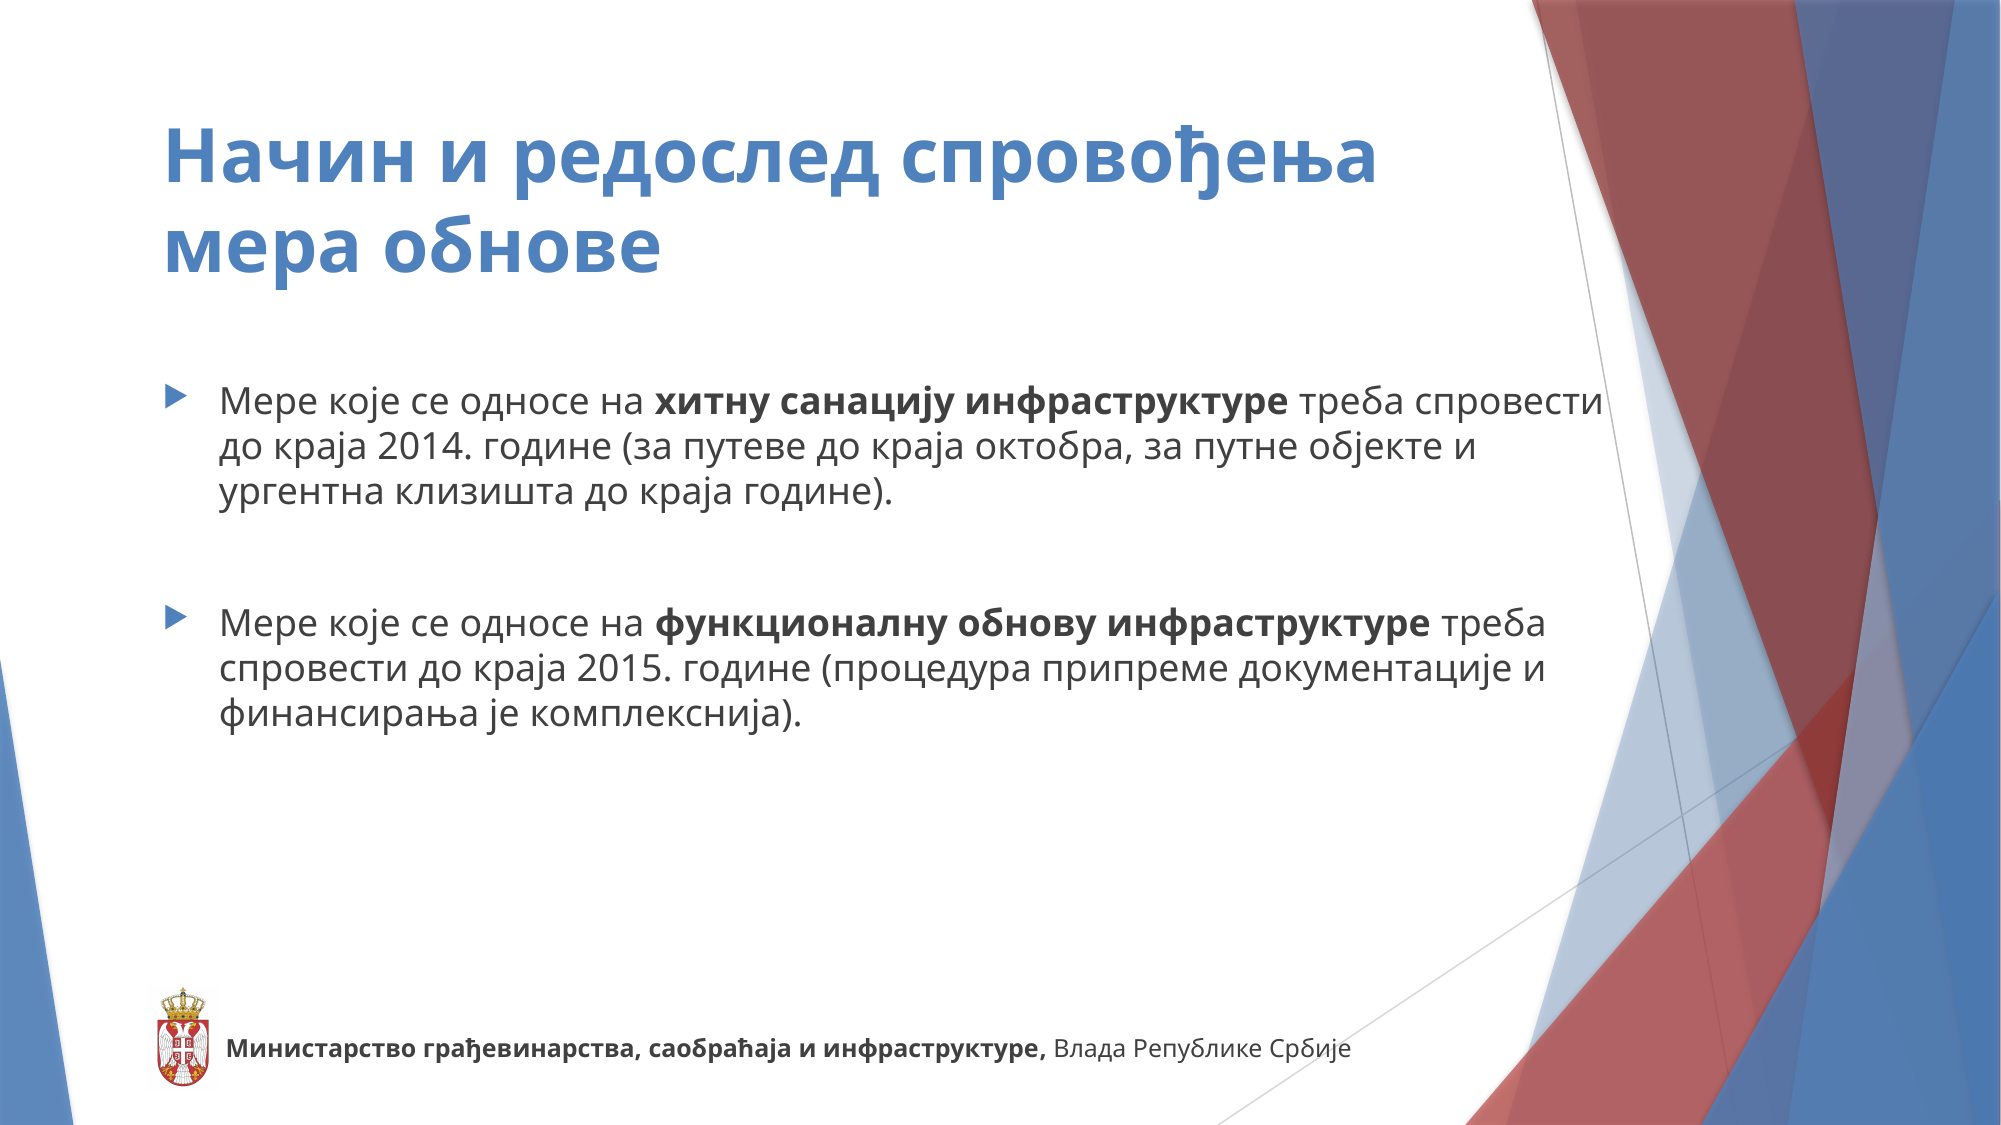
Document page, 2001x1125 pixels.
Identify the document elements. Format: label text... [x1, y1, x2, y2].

list Мере које се односе на хитну санацију инфраструктуре треба спровести до краја 2014. године (за путеве до краја октобра, за путне објекте и ургентна клизишта до краја године). Мере које се односе на функционалну обнову инфраструктуре треба спровести до краја 2015. године (процедура припреме документације и финансирања је комплекснија). [147, 299, 1639, 1024]
text_box Министарство грађевинарства, саобраћаја и инфраструктуре, Влада Републике Србије [210, 1025, 1387, 1105]
picture [147, 986, 219, 1091]
title Начин и редослед спровођења мера обнове [147, 99, 1558, 299]
